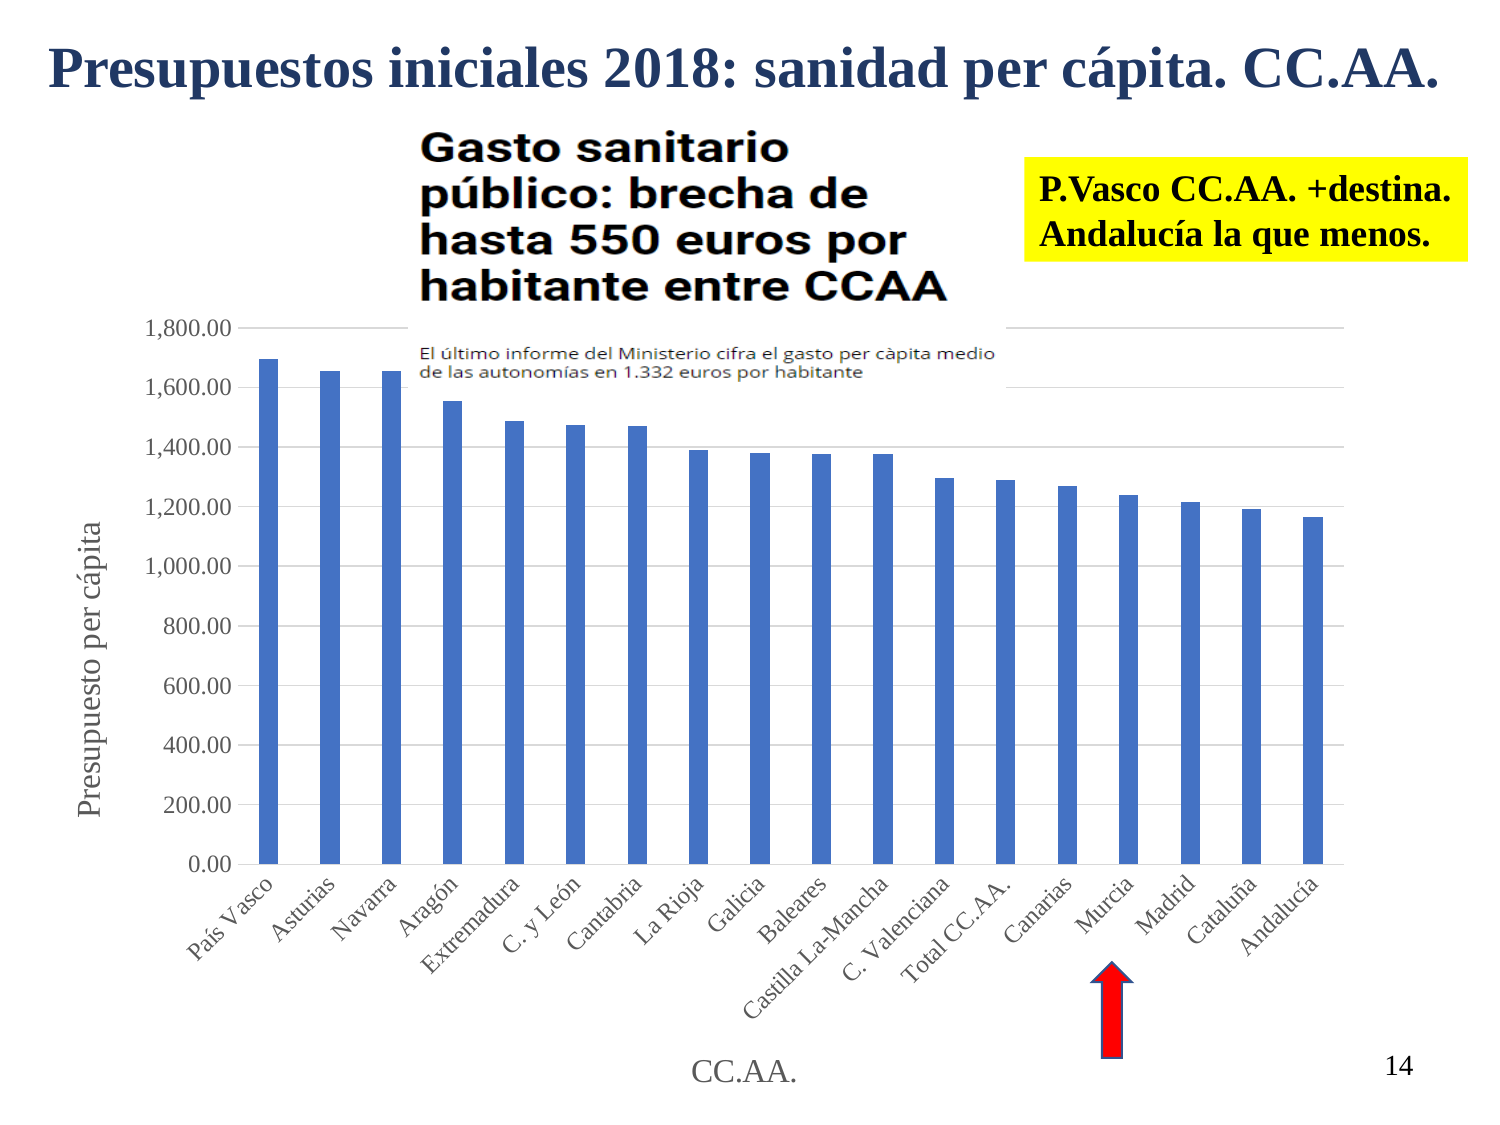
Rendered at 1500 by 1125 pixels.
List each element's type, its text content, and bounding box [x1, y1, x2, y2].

text_box P.Vasco CC.AA. +destina. Andalucía la que menos. [1024, 157, 1468, 262]
picture [408, 123, 1006, 389]
slide_number 14 [1371, 1024, 1429, 1103]
chart [33, 297, 1371, 1125]
text_box Presupuestos iniciales 2018: sanidad per cápita. CC.AA. [33, 29, 1487, 145]
